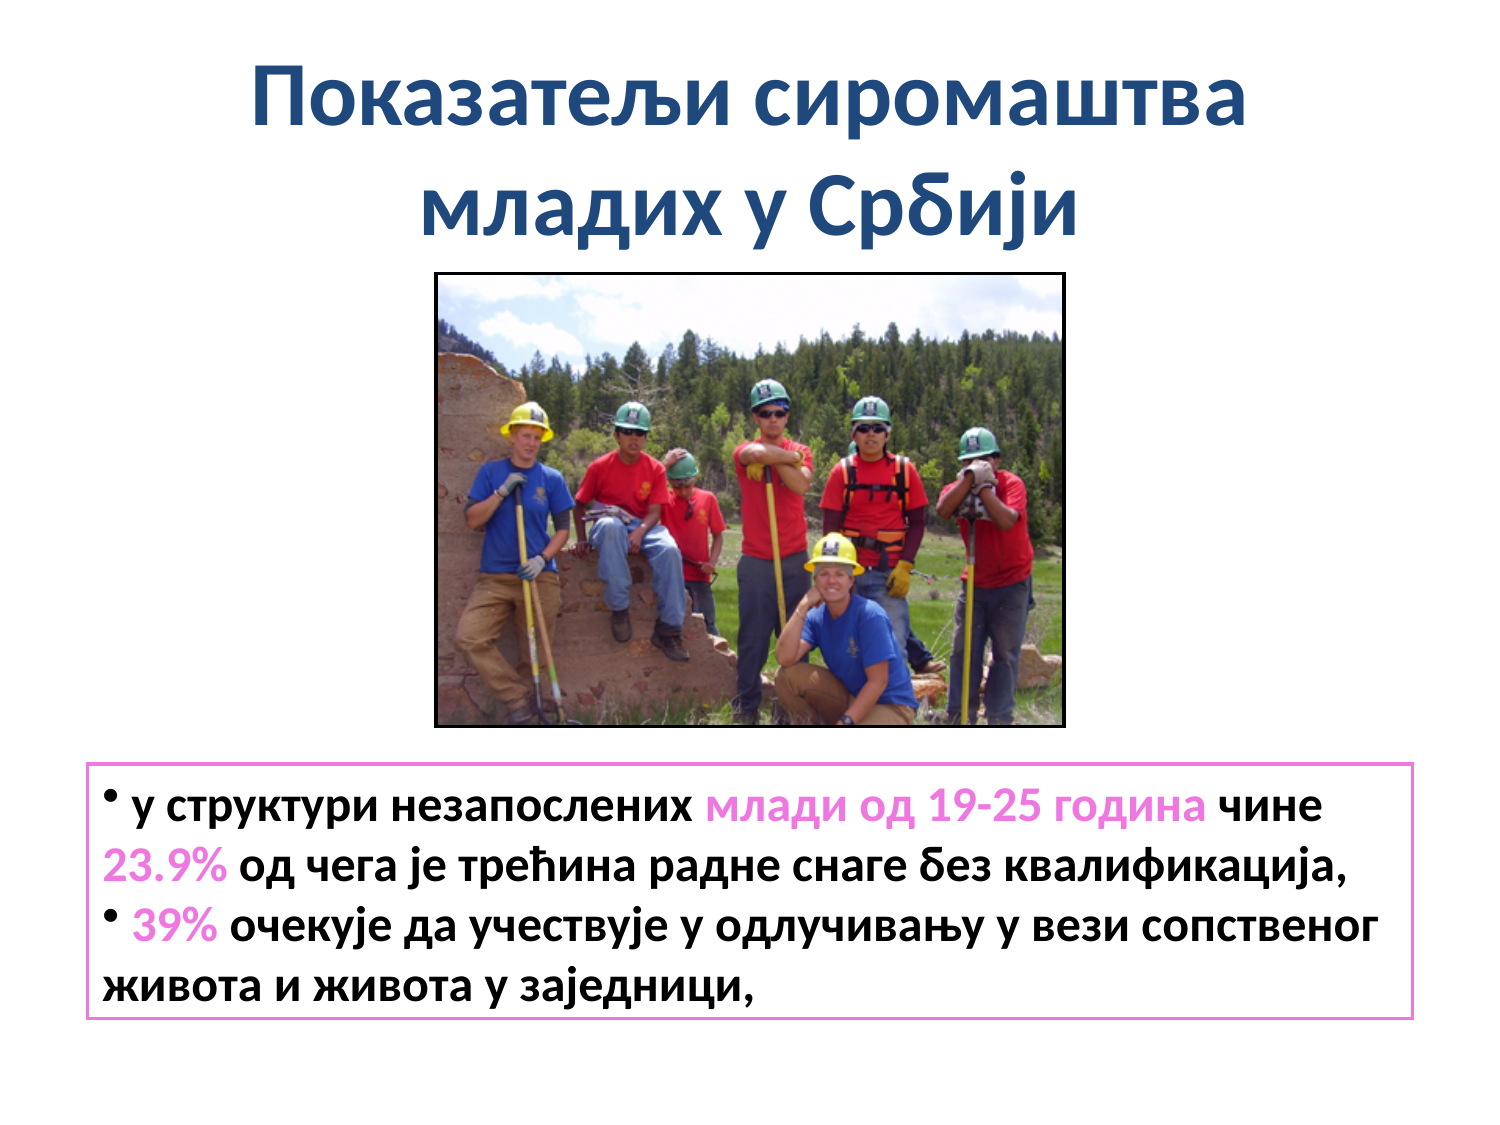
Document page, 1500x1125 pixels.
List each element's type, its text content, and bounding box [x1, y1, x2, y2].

text_box Показатељи сиромаштва младих у Србији [74, 50, 1425, 238]
text_box у структури незапослених млади од 19-25 година чине 23.9% од чега је трећина радне снаге без квалификација, 39% очекује да учествује у одлучивању у вези сопственог живота и живота у заједници, [87, 764, 1413, 1019]
picture [437, 274, 1063, 726]
